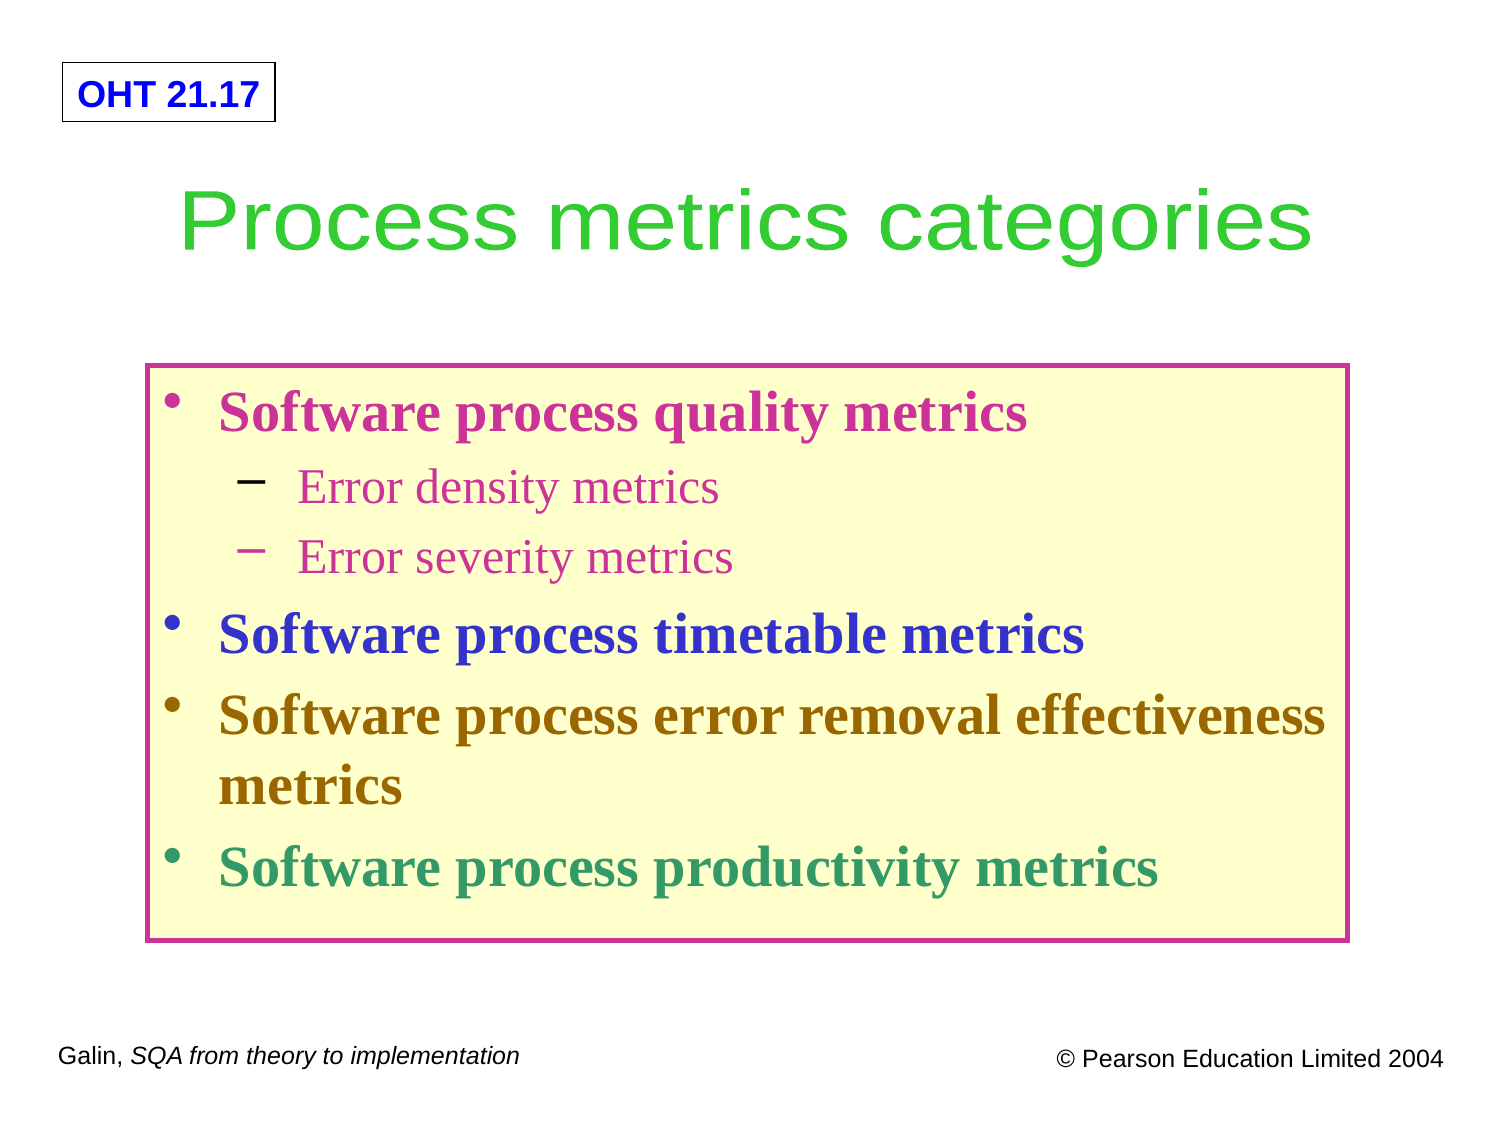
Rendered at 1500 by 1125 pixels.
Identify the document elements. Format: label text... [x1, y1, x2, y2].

list Software process quality metrics Error density metrics Error severity metrics Software process timetable metrics Software process error removal effectiveness metrics Software process productivity metrics [147, 365, 1348, 941]
title Process metrics categories [112, 99, 1388, 288]
